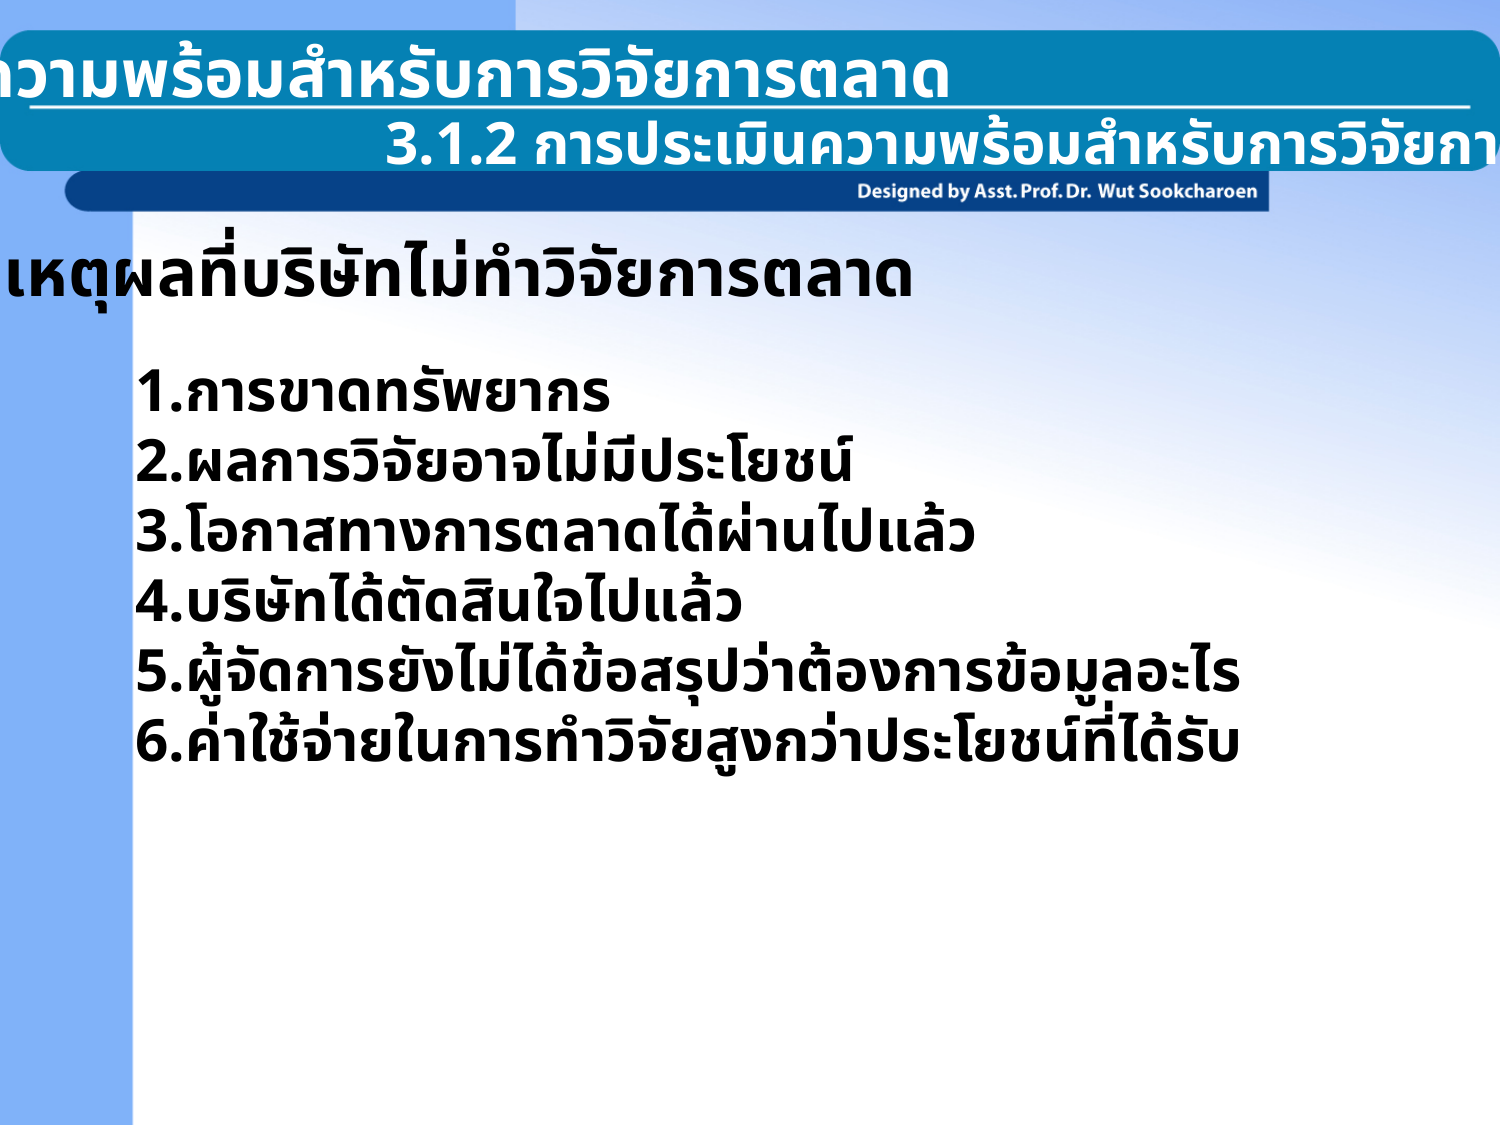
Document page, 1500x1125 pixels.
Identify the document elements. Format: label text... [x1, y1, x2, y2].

picture [0, 0, 1500, 53]
text_box 3.1 ความพร้อมสำหรับการวิจัยการตลาด [0, 23, 968, 119]
picture [0, 149, 1500, 1125]
text_box การขาดทรัพยากร ผลการวิจัยอาจไม่มีประโยชน์ โอกาสทางการตลาดได้ผ่านไปแล้ว บริษัทได้ตัดสินใจไปแล้ว ผู้จัดการยังไม่ได้ข้อสรุปว่าต้องการข้อมูลอะไร ค่าใช้จ่ายในการทำวิจัยสูงกว่าประโยชน์ที่ได้รับ [111, 345, 1273, 781]
text_box 3.1.2 การประเมินความพร้อมสำหรับการวิจัยการตลาด [370, 98, 1500, 184]
text_box เหตุผลที่บริษัทไม่ทำวิจัยการตลาด [0, 222, 932, 318]
